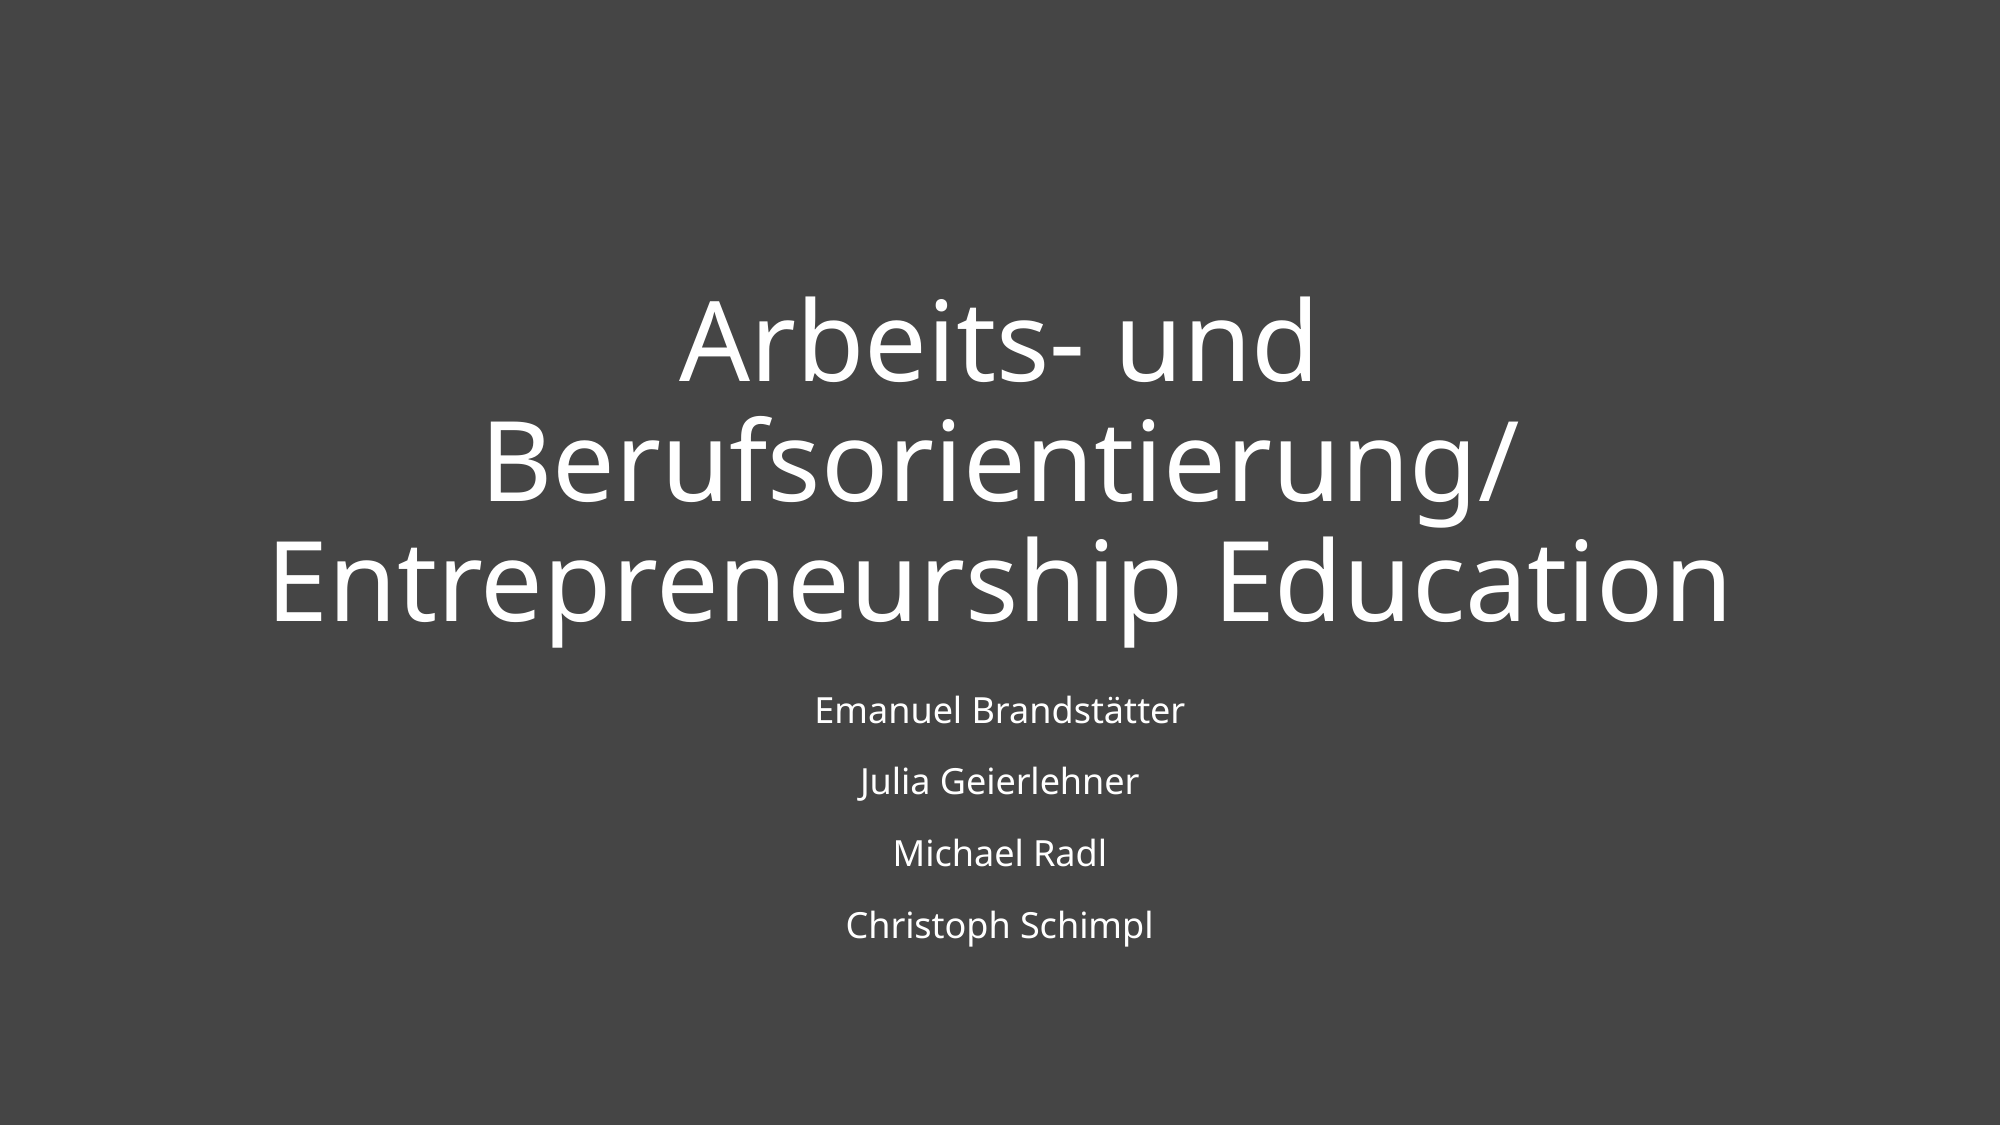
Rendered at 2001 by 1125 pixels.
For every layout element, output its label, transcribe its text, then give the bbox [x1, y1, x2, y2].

subtitle Emanuel Brandstätter Julia Geierlehner Michael Radl Christoph Schimpl [249, 684, 1750, 957]
title Arbeits- und Berufsorientierung/ Entrepreneurship Education [249, 261, 1750, 653]
